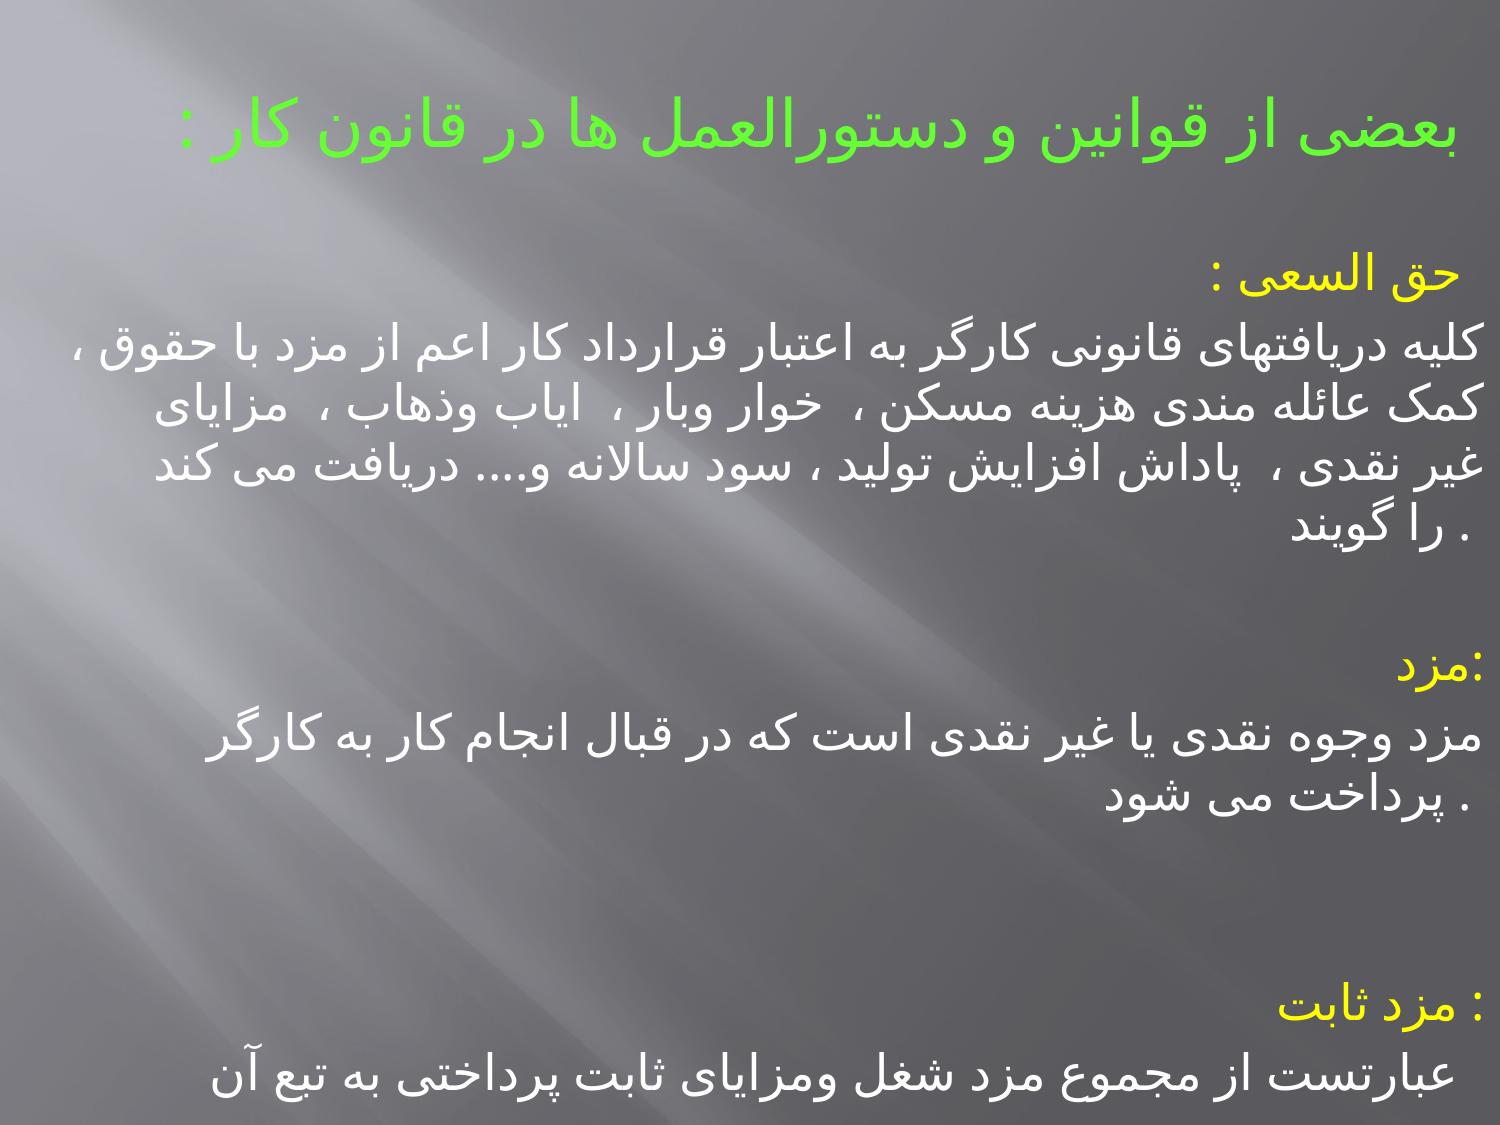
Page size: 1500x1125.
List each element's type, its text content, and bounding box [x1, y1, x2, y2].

footer [512, 1052, 988, 1113]
list بعضی از قوانین و دستورالعمل ها در قانون کار : حق السعی : کلیه دریافتهای قانونی کارگر به اعتبار قرارداد کار اعم از مزد با حقوق ، کمک عائله مندی هزینه مسکن ، خوار وبار ، ایاب وذهاب ، مزایای غیر نقدی ، پاداش افزایش تولید ، سود سالانه و.... دریافت می کند را گویند . مزد: مزد وجوه نقدی یا غیر نقدی است که در قبال انجام کار به کارگر پرداخت می شود . مزد ثابت : عبارتست از مجموع مزد شغل ومزایای ثابت پرداختی به تبع آن [0, 0, 1500, 1125]
